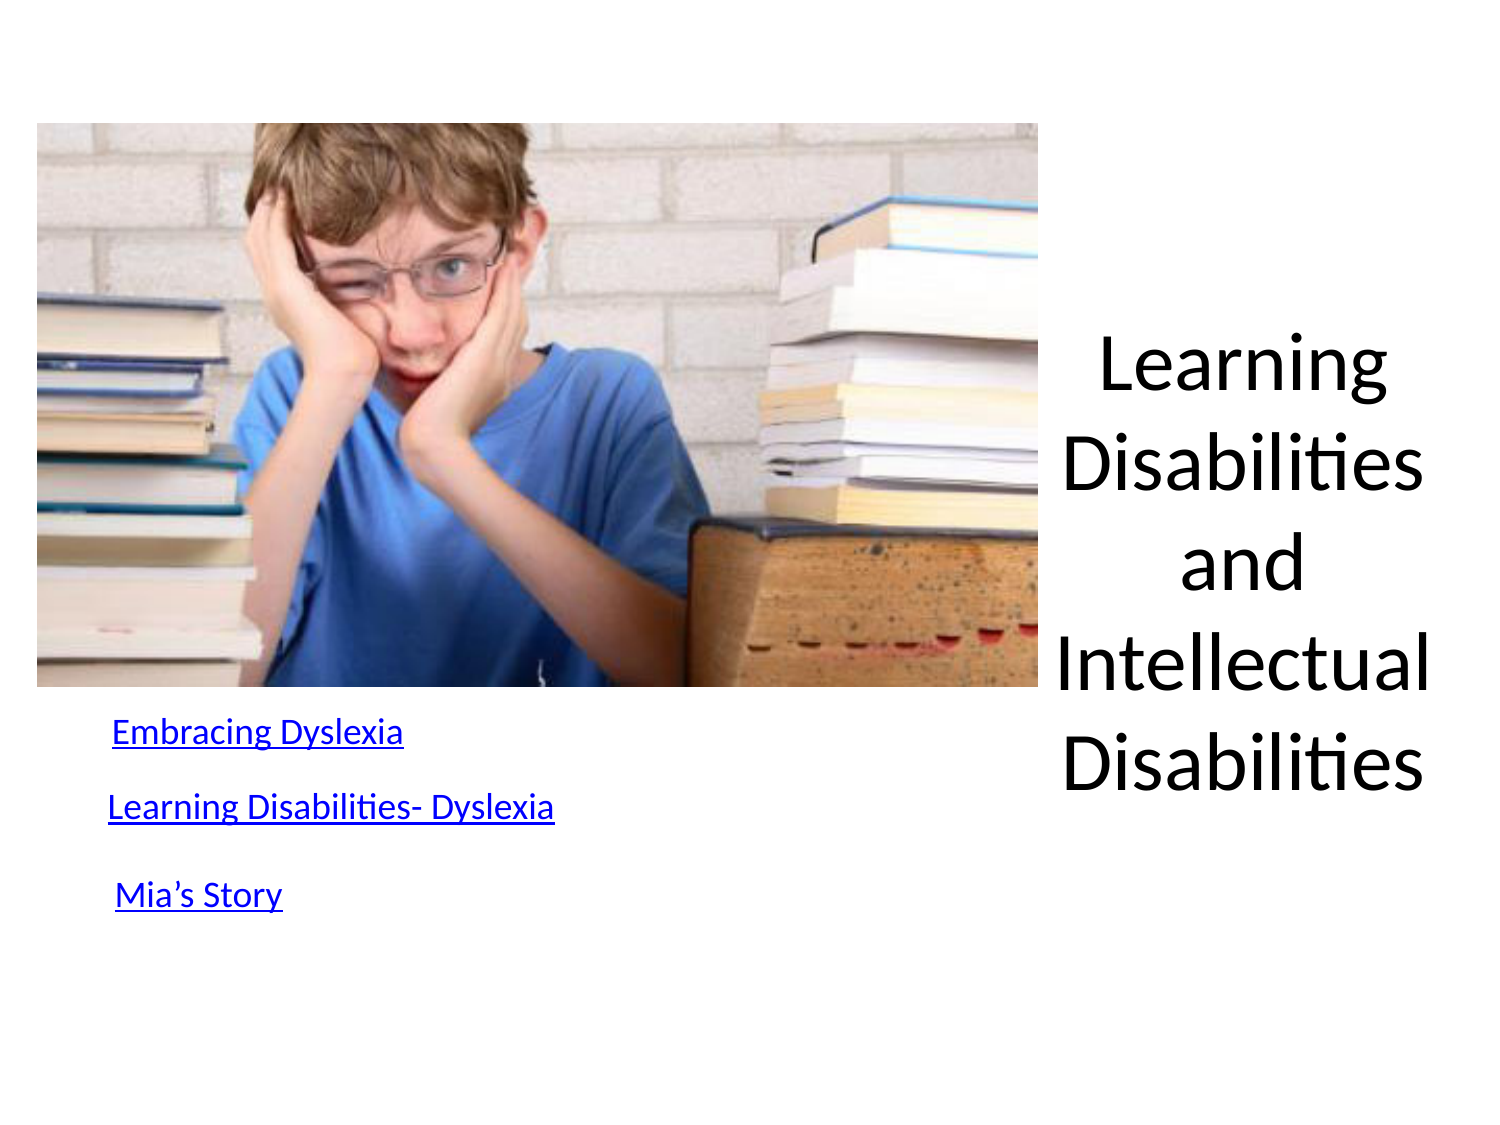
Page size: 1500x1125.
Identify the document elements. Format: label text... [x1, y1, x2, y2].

text_box Learning Disabilities and Intellectual Disabilities [1024, 299, 1463, 815]
picture [37, 123, 1038, 687]
text_box Mia’s Story [99, 862, 763, 923]
text_box Learning Disabilities- Dyslexia [92, 774, 756, 835]
text_box Embracing Dyslexia [97, 699, 560, 760]
